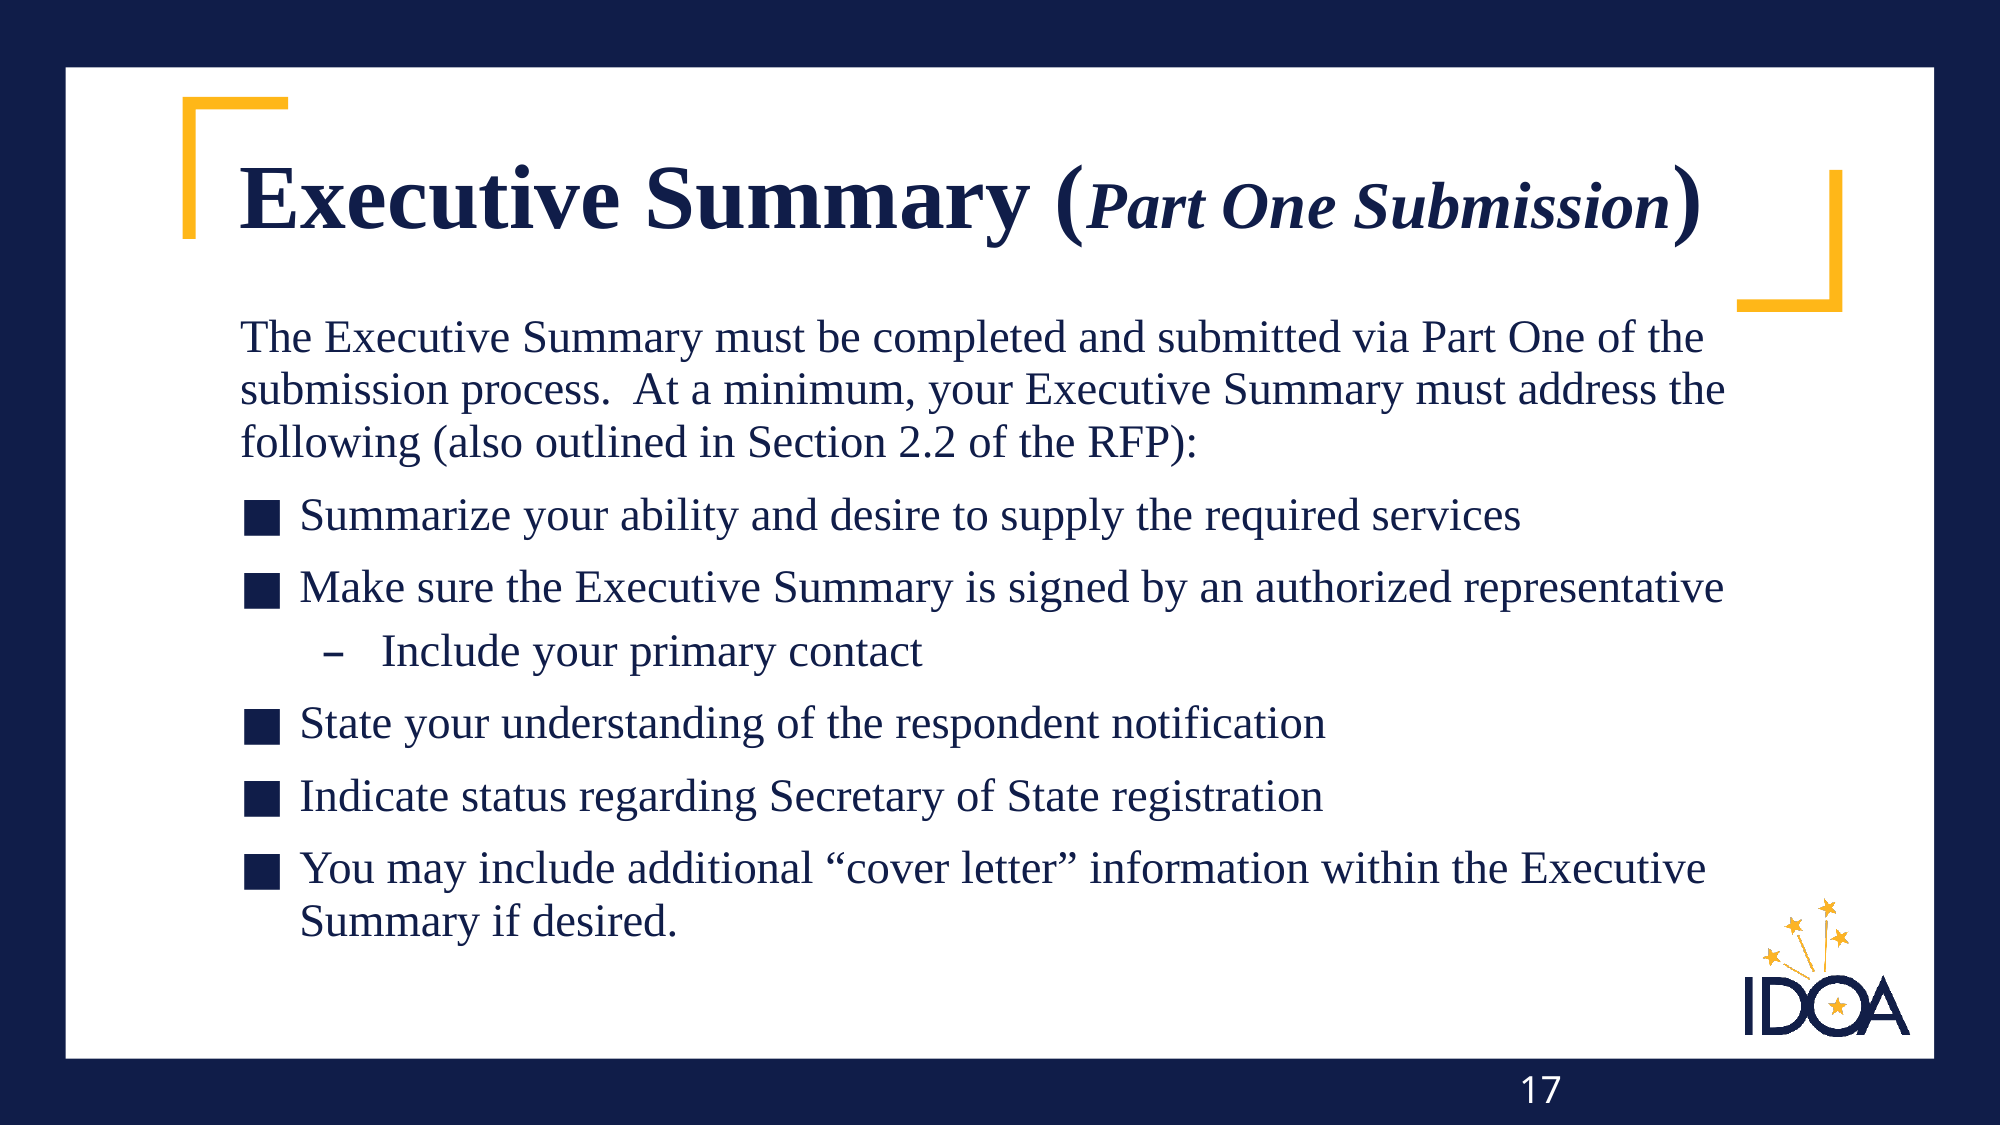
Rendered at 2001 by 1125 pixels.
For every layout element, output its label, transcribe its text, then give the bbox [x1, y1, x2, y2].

picture [1702, 857, 1959, 1114]
list The Executive Summary must be completed and submitted via Part One of the submission process. At a minimum, your Executive Summary must address the following (also outlined in Section 2.2 of the RFP): Summarize your ability and desire to supply the required services Make sure the Executive Summary is signed by an authorized representative Include your primary contact State your understanding of the respondent notification Indicate status regarding Secretary of State registration You may include additional “cover letter” information within the Executive Summary if desired. [225, 303, 1800, 967]
slide_number 17 [1504, 1058, 1767, 1125]
title Executive Summary (Part One Submission) [225, 142, 1800, 279]
